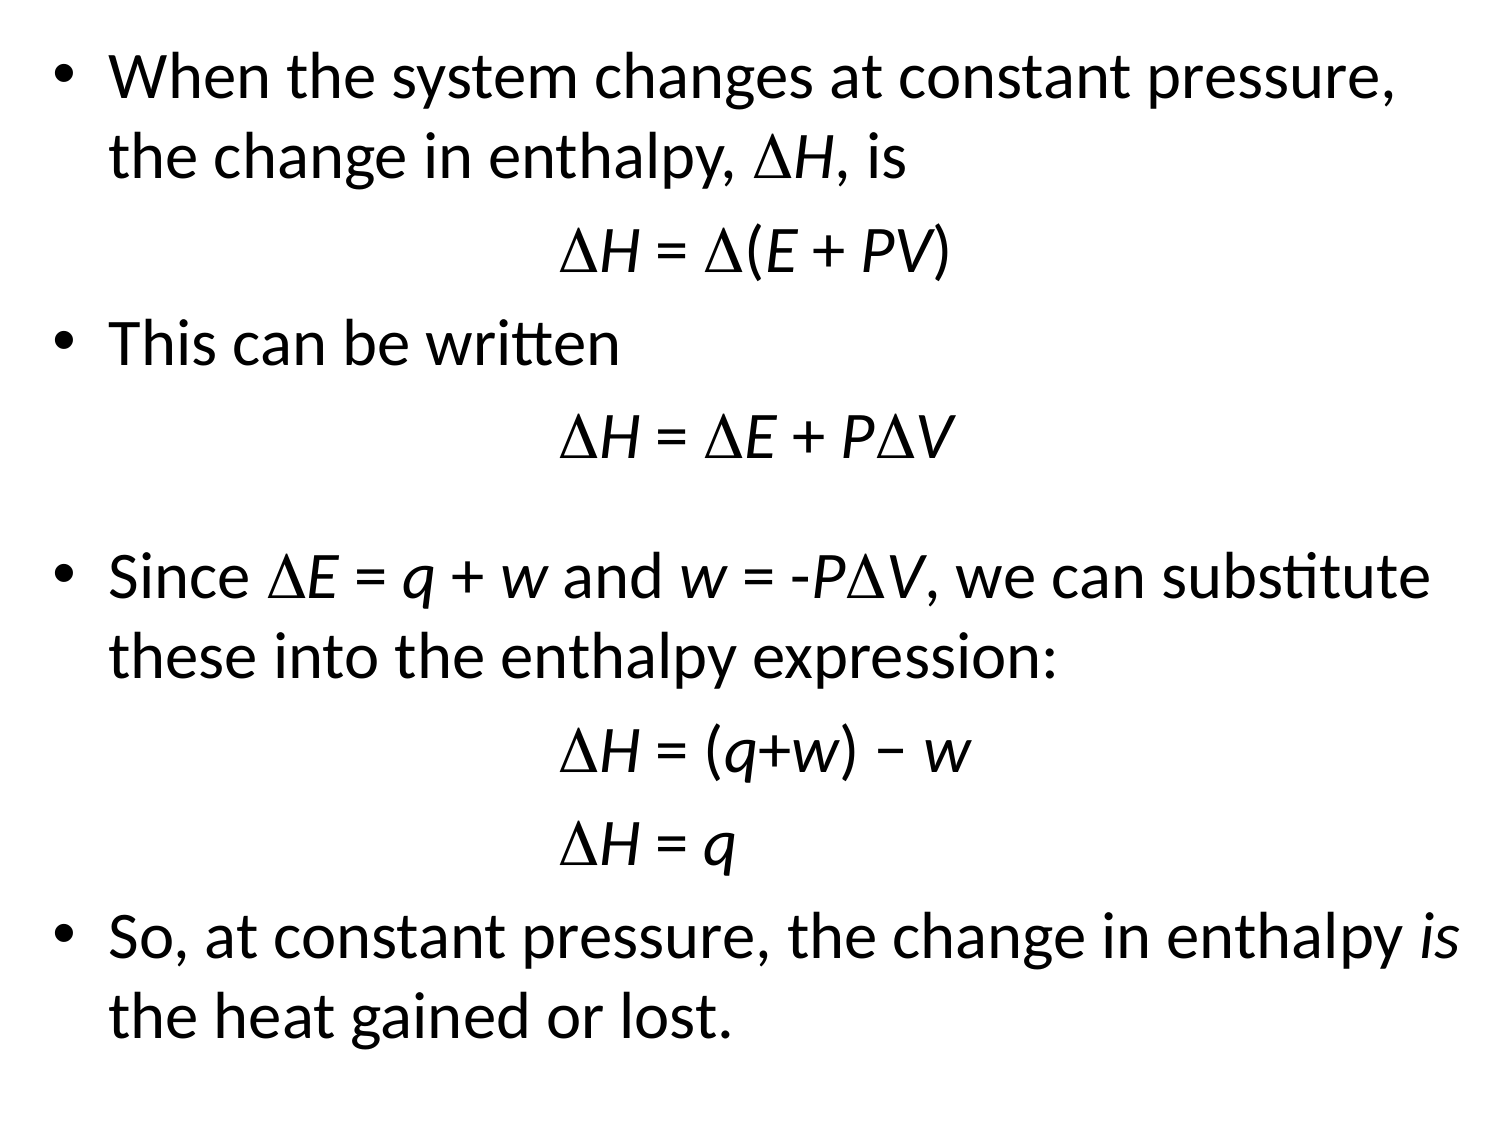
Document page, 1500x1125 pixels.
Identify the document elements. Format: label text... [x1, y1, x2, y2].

text_box Since E = q + w and w = -PV, we can substitute these into the enthalpy expression: H = (q+w) − w H = q So, at constant pressure, the change in enthalpy is the heat gained or lost. [37, 525, 1488, 1125]
text_box When the system changes at constant pressure, the change in enthalpy, H, is H = (E + PV) This can be written H = E + PV [37, 24, 1475, 500]
